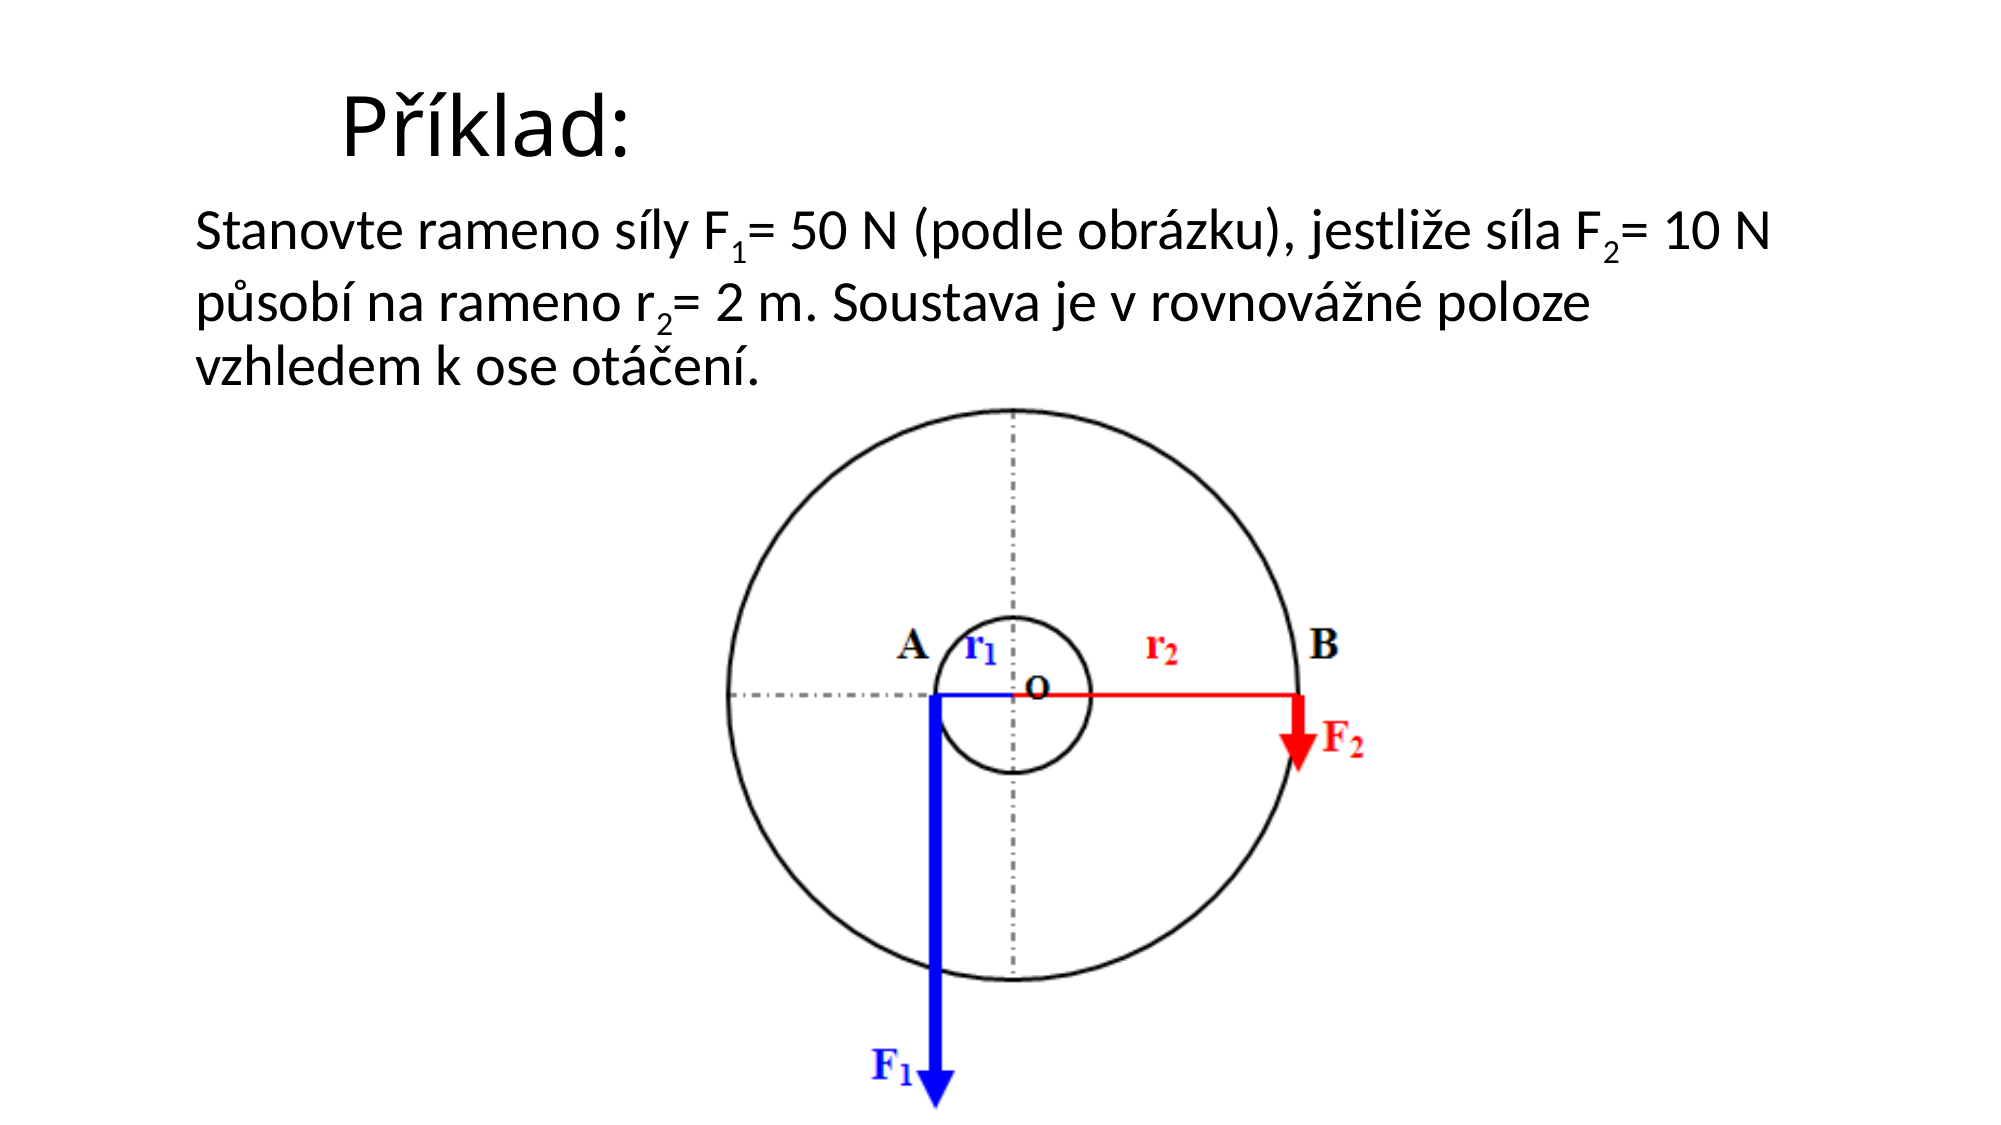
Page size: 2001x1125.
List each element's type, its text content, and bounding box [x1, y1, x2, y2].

title Příklad: [324, 75, 1675, 184]
list Stanovte rameno síly F1= 50 N (podle obrázku), jestliže síla F2= 10 N působí na rameno r2= 2 m. Soustava je v rovnovážné poloze vzhledem k ose otáčení. [142, 184, 1831, 1035]
picture [692, 398, 1383, 1125]
